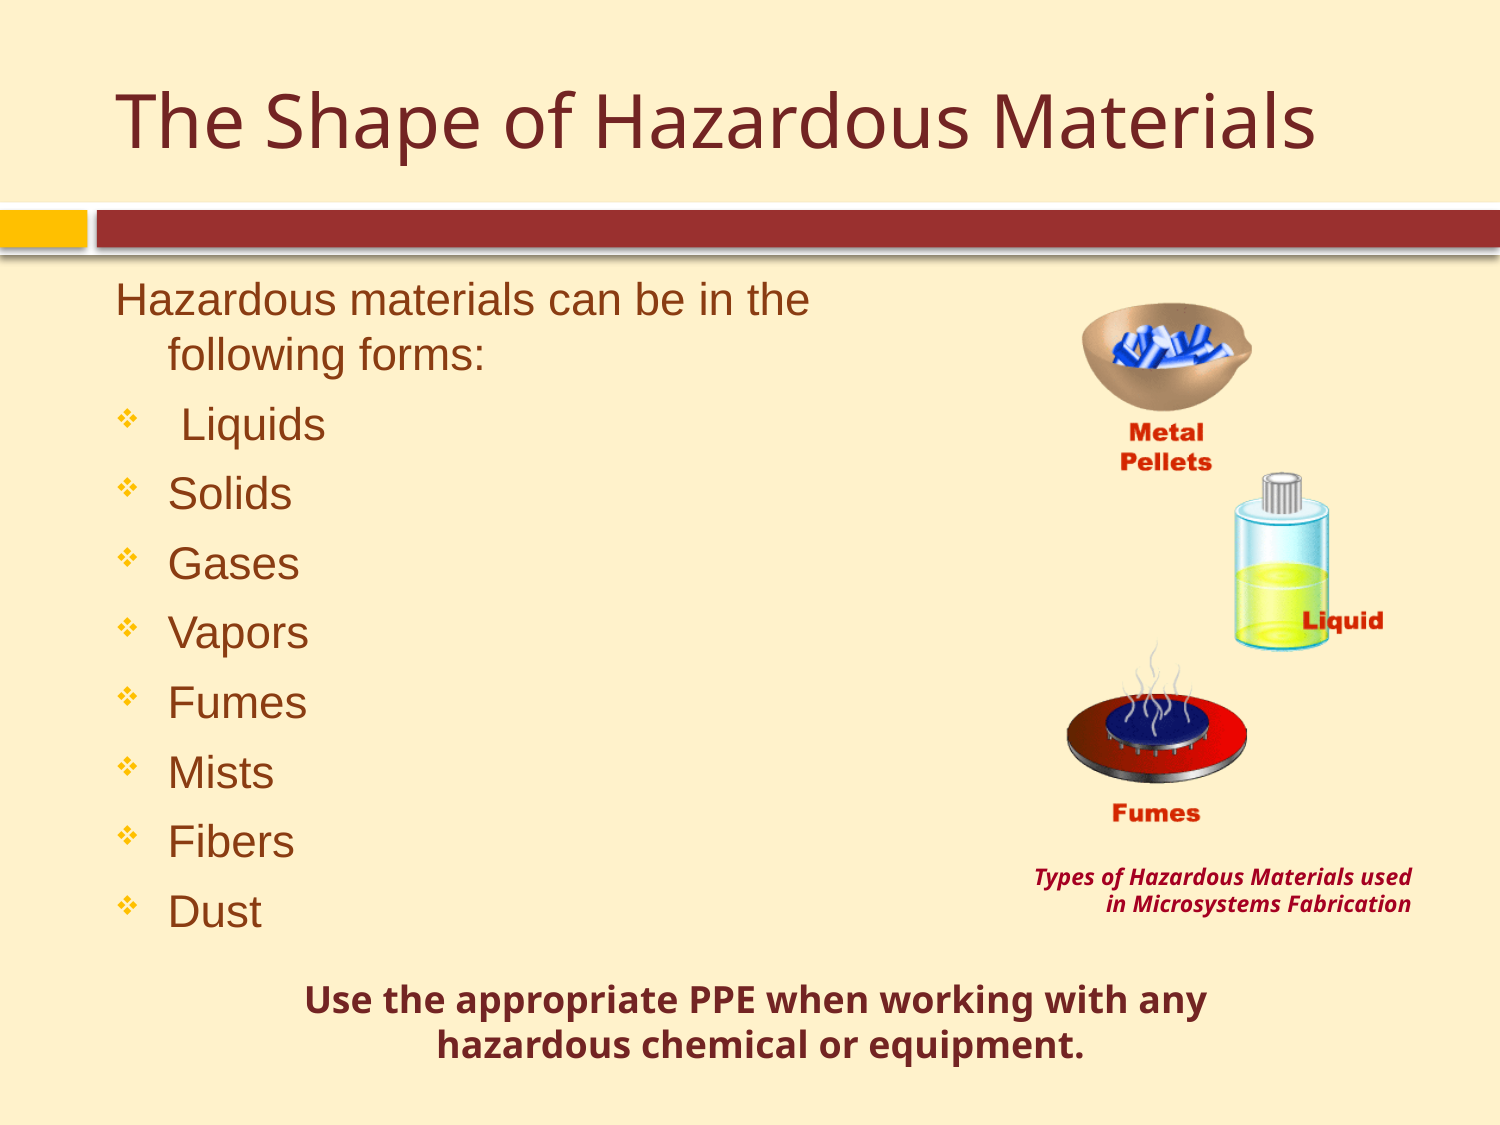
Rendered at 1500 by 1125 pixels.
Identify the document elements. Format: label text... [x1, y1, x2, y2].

list Hazardous materials can be in the following forms: Liquids Solids Gases Vapors Fumes Mists Fibers Dust [100, 262, 994, 957]
text_box Types of Hazardous Materials used in Microsystems Fabrication [1004, 855, 1428, 925]
title The Shape of Hazardous Materials [100, 37, 1438, 200]
picture [1021, 256, 1445, 858]
text_box Use the appropriate PPE when working with any hazardous chemical or equipment. [107, 968, 1415, 1119]
